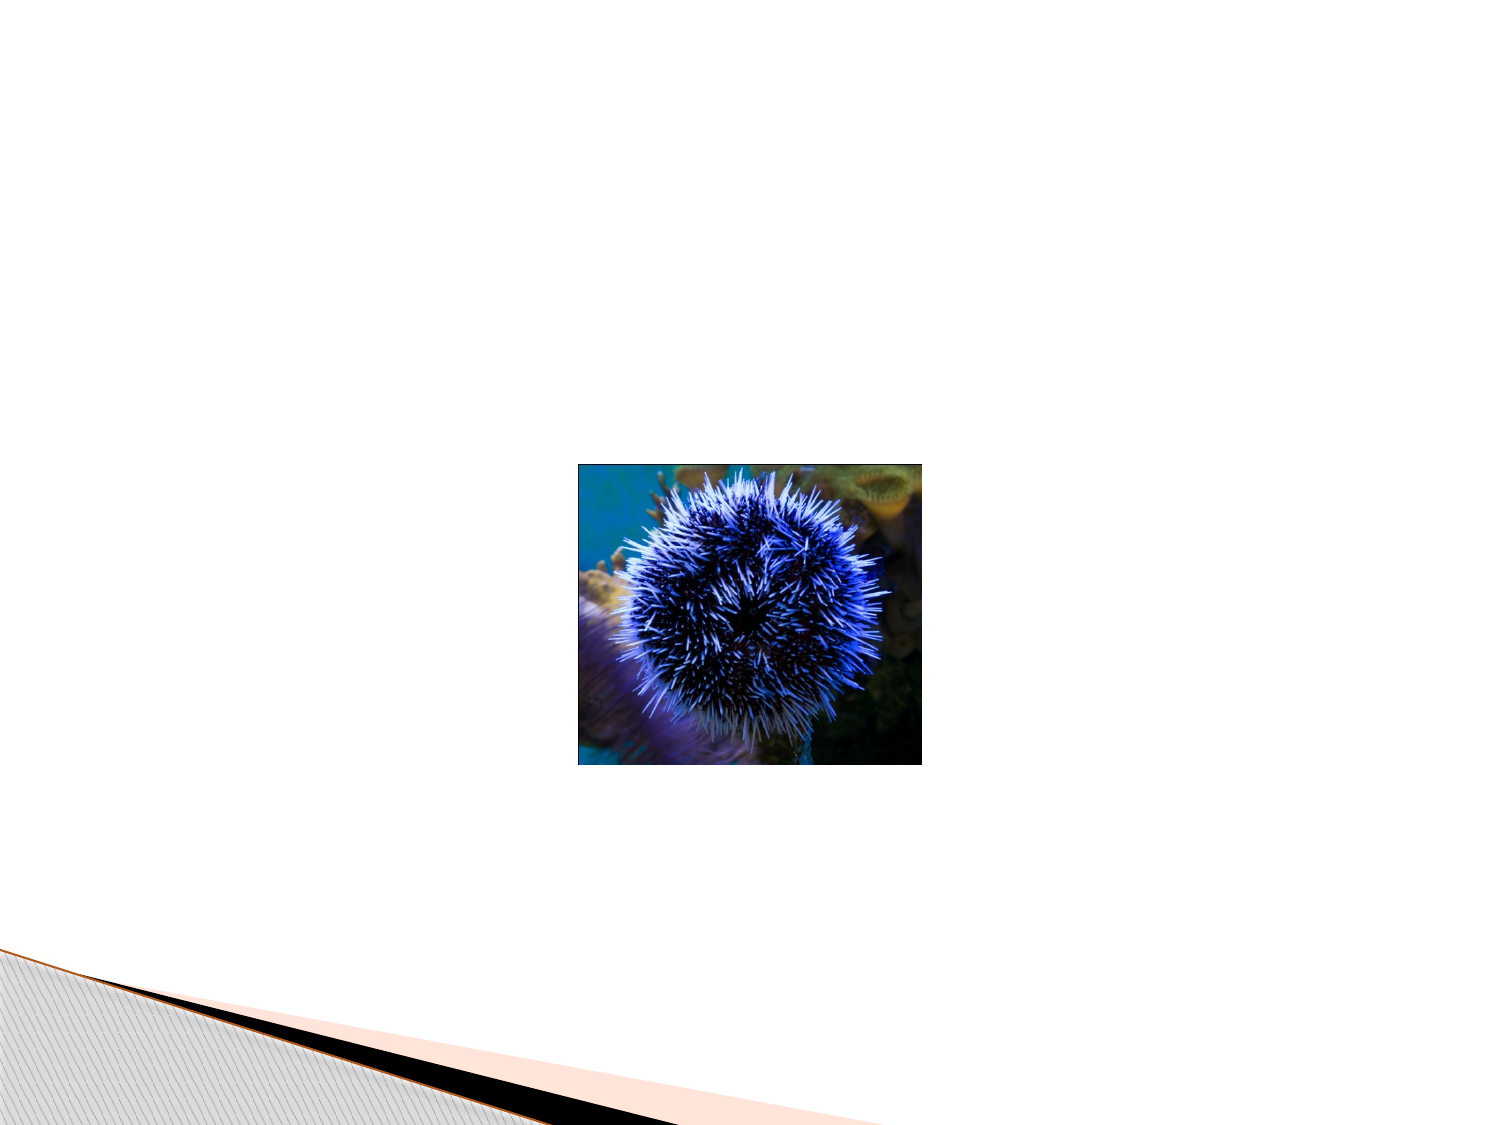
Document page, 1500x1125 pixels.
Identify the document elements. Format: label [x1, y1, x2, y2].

list [577, 463, 923, 765]
